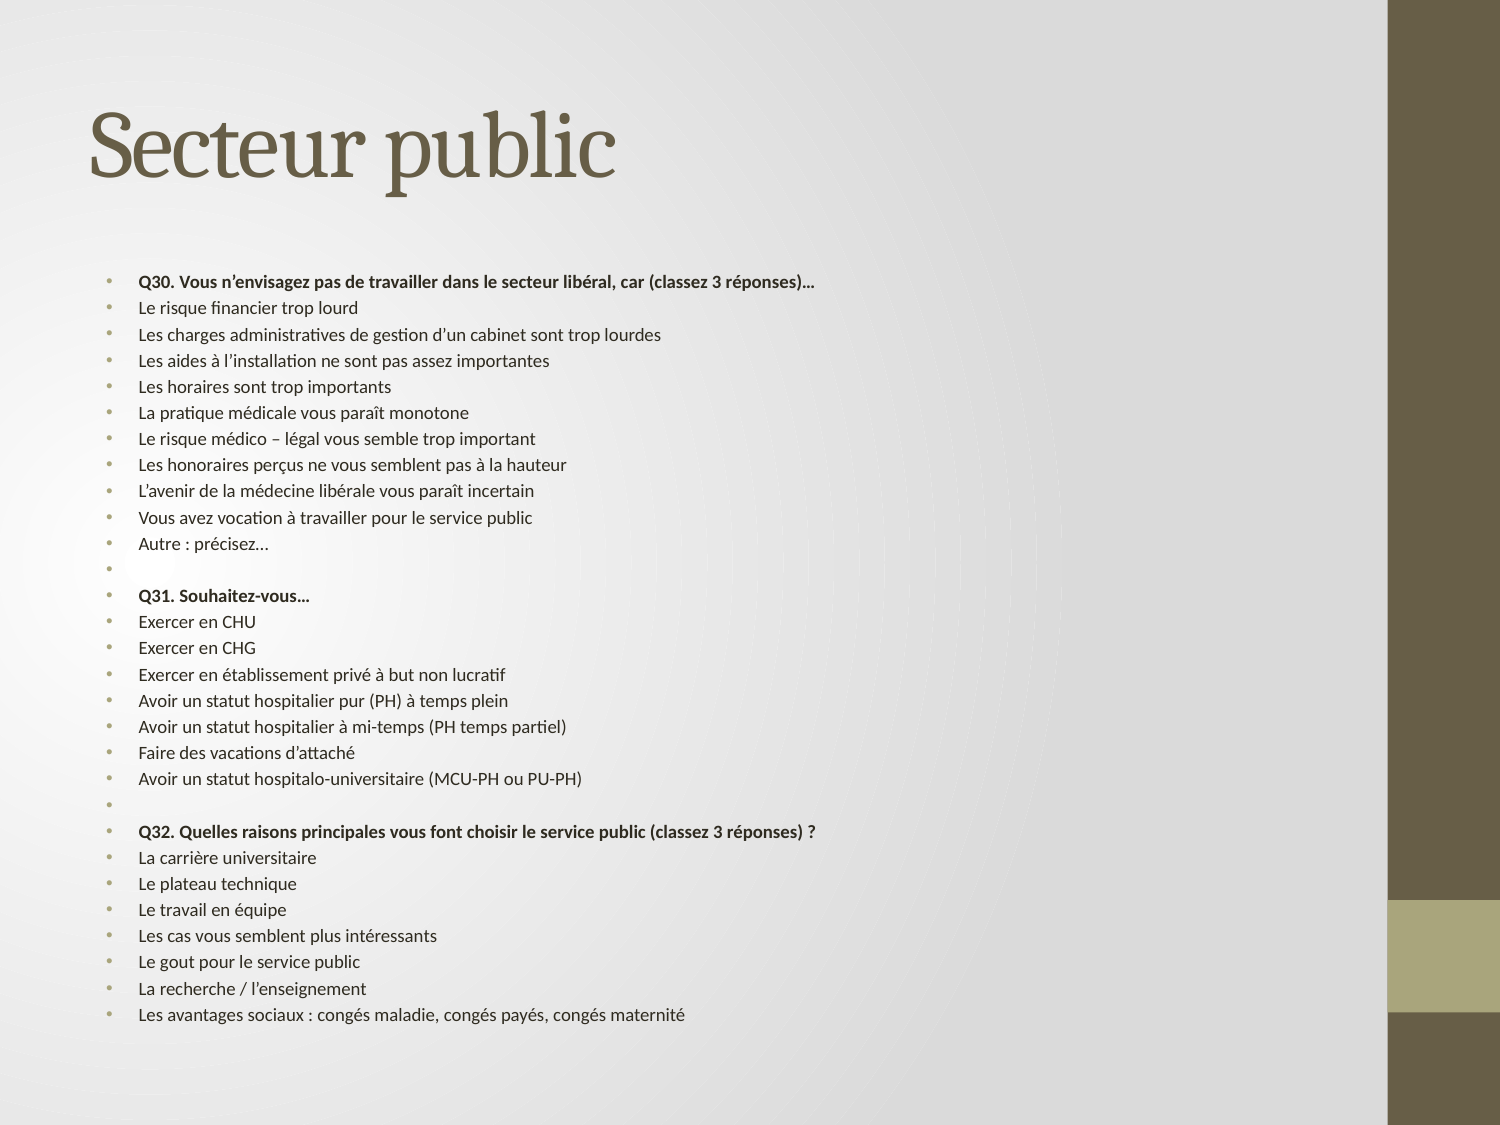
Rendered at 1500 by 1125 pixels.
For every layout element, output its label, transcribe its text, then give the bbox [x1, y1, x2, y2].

list Q30. Vous n’envisagez pas de travailler dans le secteur libéral, car (classez 3 réponses)… Le risque financier trop lourd Les charges administratives de gestion d’un cabinet sont trop lourdes Les aides à l’installation ne sont pas assez importantes Les horaires sont trop importants La pratique médicale vous paraît monotone Le risque médico – légal vous semble trop important Les honoraires perçus ne vous semblent pas à la hauteur L’avenir de la médecine libérale vous paraît incertain Vous avez vocation à travailler pour le service public Autre : précisez… Q31. Souhaitez-vous… Exercer en CHU Exercer en CHG Exercer en établissement privé à but non lucratif Avoir un statut hospitalier pur (PH) à temps plein Avoir un statut hospitalier à mi-temps (PH temps partiel) Faire des vacations d’attaché Avoir un statut hospitalo-universitaire (MCU-PH ou PU-PH) Q32. Quelles raisons principales vous font choisir le service public (classez 3 réponses) ? La carrière universitaire Le plateau technique Le travail en équipe Les cas vous semblent plus intéressants Le gout pour le service public La recherche / l’enseignement Les avantages sociaux : congés maladie, congés payés, congés maternité [75, 262, 1325, 1050]
title Secteur public [75, 45, 1325, 233]
